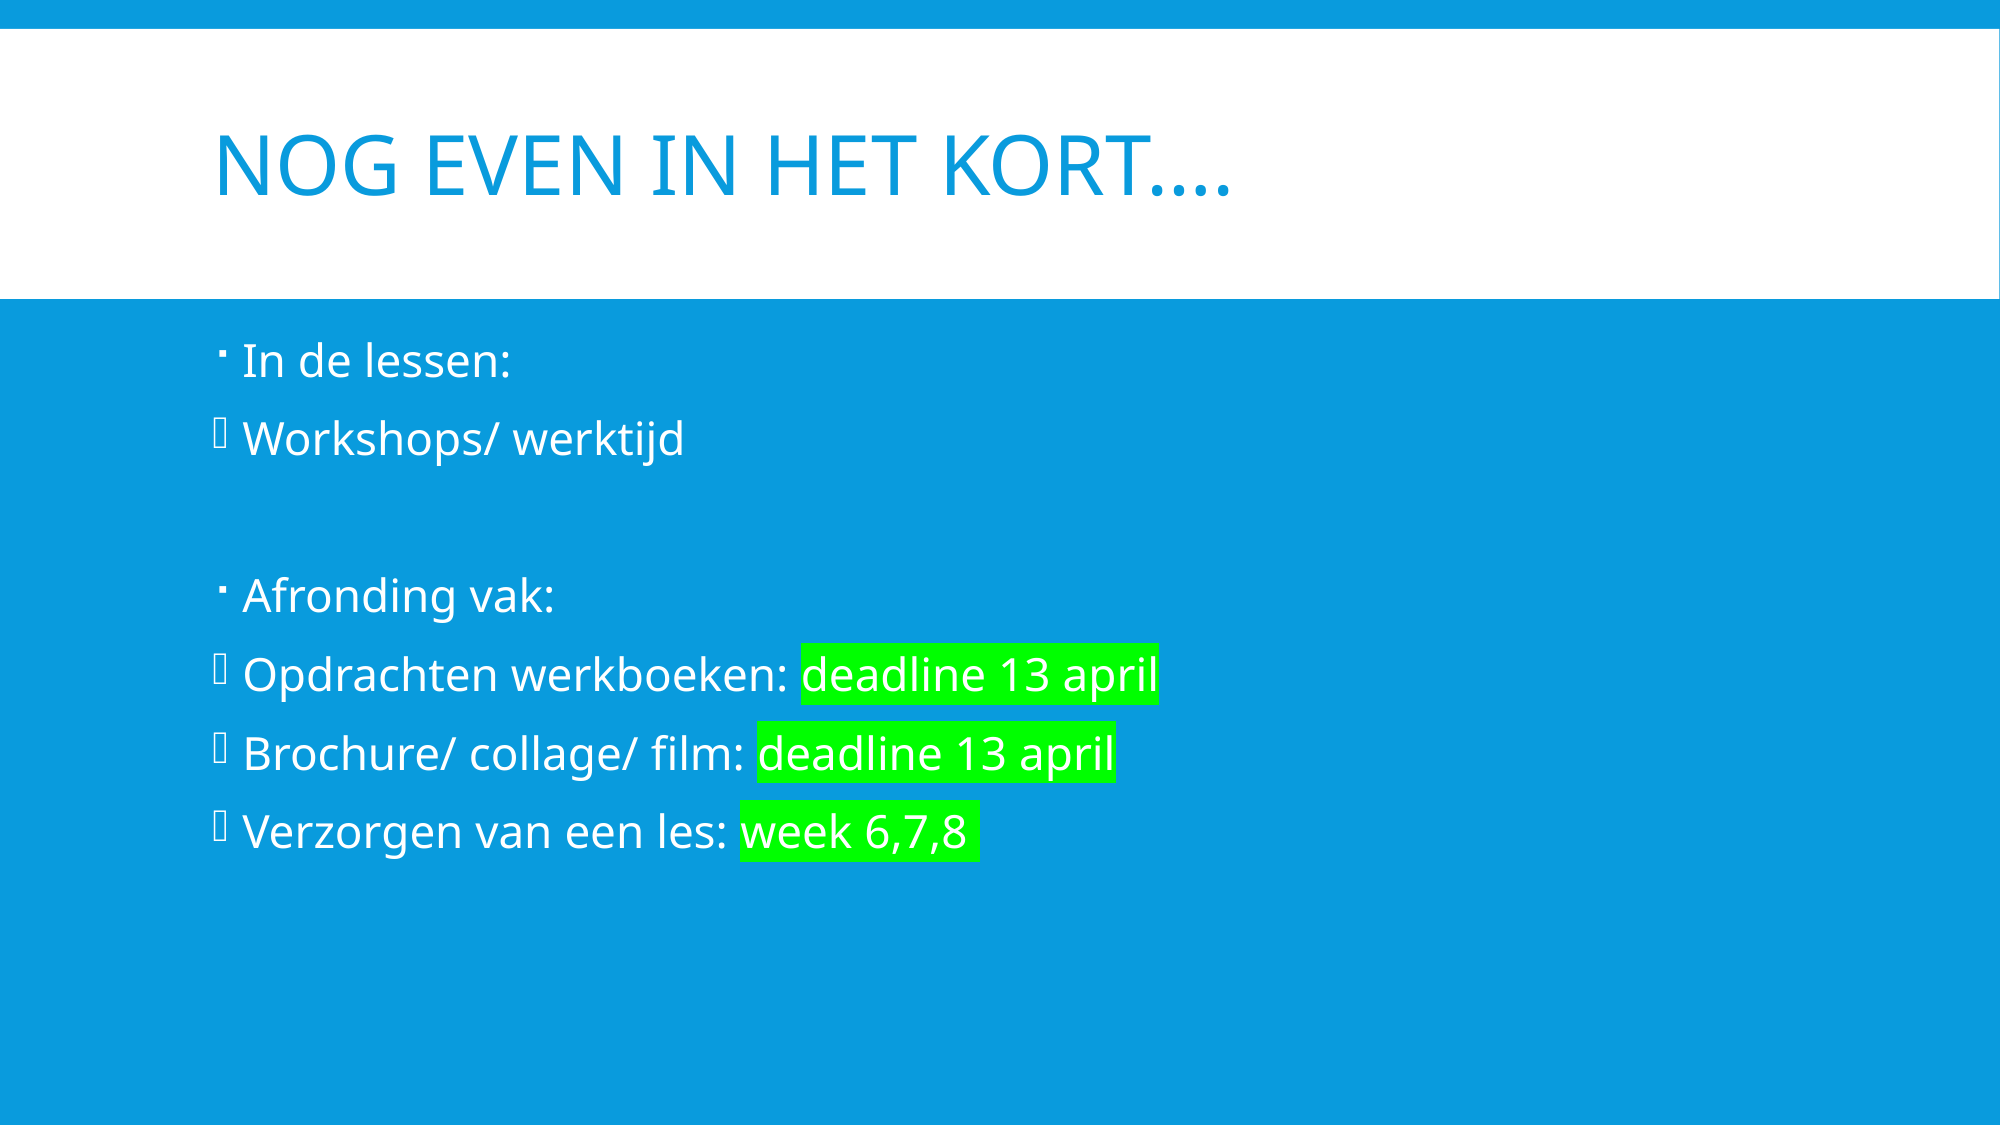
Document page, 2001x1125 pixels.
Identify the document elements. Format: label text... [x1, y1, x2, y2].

title Nog even in het kort…. [197, 46, 1803, 295]
list In de lessen: Workshops/ werktijd Afronding vak: Opdrachten werkboeken: deadline 13 april Brochure/ collage/ film: deadline 13 april Verzorgen van een les: week 6,7,8 [197, 329, 1803, 1020]
